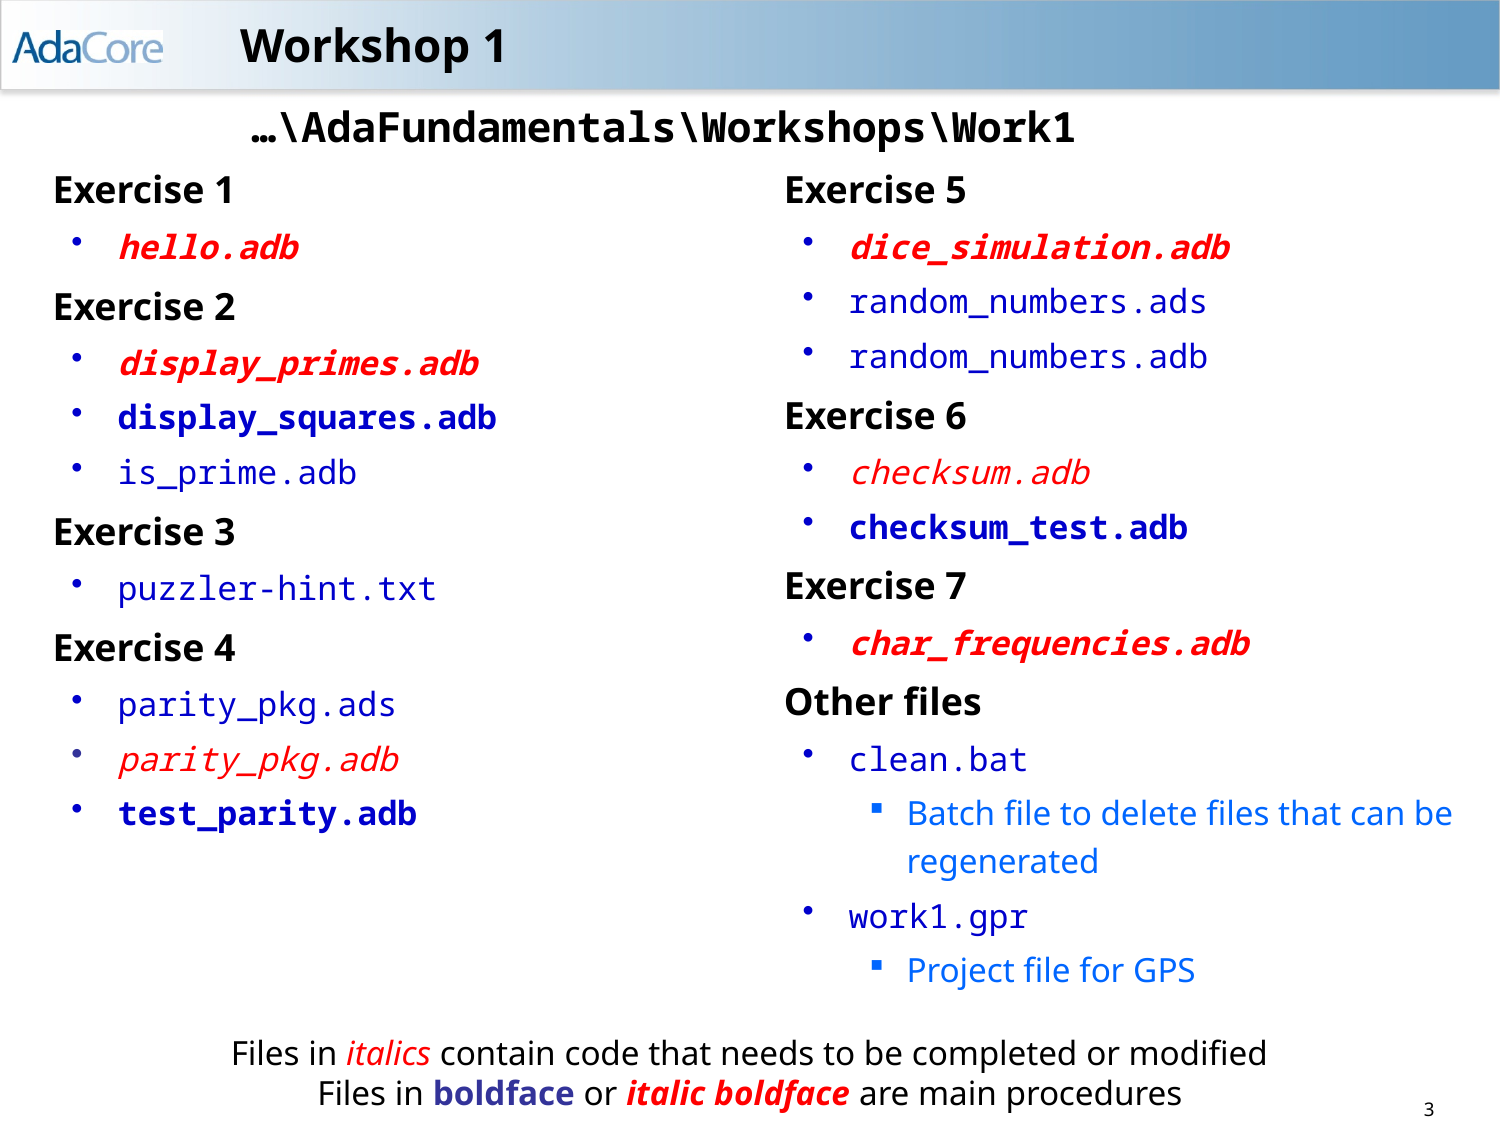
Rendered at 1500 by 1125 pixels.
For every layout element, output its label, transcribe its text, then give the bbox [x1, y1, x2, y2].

picture [0, 0, 1500, 109]
list Exercise 1 hello.adb Exercise 2 display_primes.adb display_squares.adb is_prime.adb Exercise 3 puzzler-hint.txt Exercise 4 parity_pkg.ads parity_pkg.adb test_parity.adb [37, 149, 744, 1113]
list Exercise 5 dice_simulation.adb random_numbers.ads random_numbers.adb Exercise 6 checksum.adb checksum_test.adb Exercise 7 char_frequencies.adb Other files clean.bat Batch file to delete files that can be regenerated work1.gpr Project file for GPS [768, 149, 1475, 1113]
text_box …\AdaFundamentals\Workshops\Work1 [236, 83, 1092, 159]
title Workshop 1 [225, 12, 1500, 75]
text_box Files in italics contain code that needs to be completed or modified Files in boldface or italic boldface are main procedures [215, 1024, 1285, 1120]
